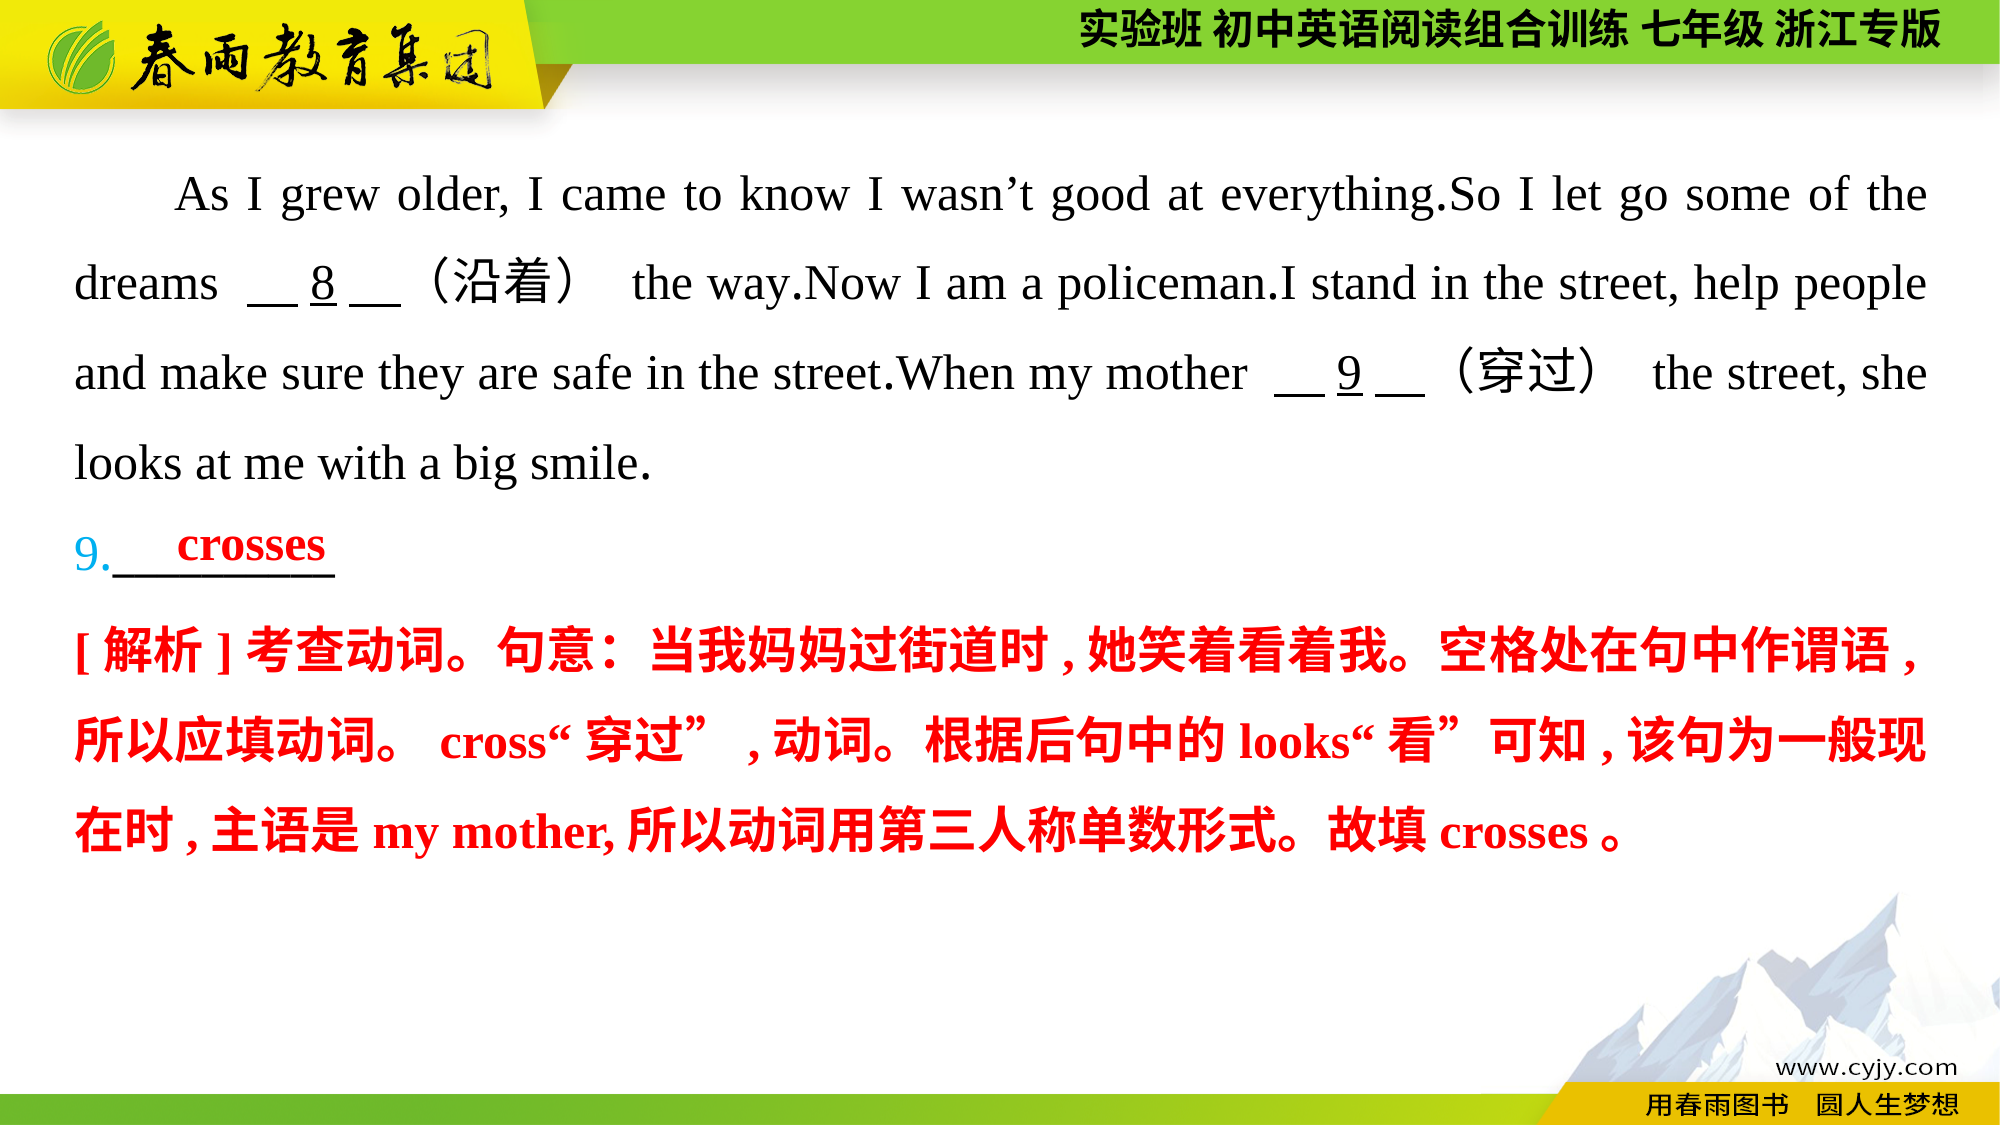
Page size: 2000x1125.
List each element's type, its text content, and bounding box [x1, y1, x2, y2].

text_box [解析]考查动词。句意：当我妈妈过街道时,她笑着看着我。空格处在句中作谓语,所以应填动词。cross“穿过”,动词。根据后句中的looks“看”可知,该句为一般现在时,主语是my mother,所以动词用第三人称单数形式。故填crosses。 [59, 581, 1944, 867]
picture [0, 0, 2000, 1125]
list As I grew older, I came to know I wasn’t good at everything.So I let go some of the dreams 8 （沿着） the way.Now I am a policeman.I stand in the street, help people and make sure they are safe in the street.When my mother 9 （穿过） the street, she looks at me with a big smile. 9.__________ [59, 122, 1944, 581]
text_box crosses [162, 503, 342, 579]
